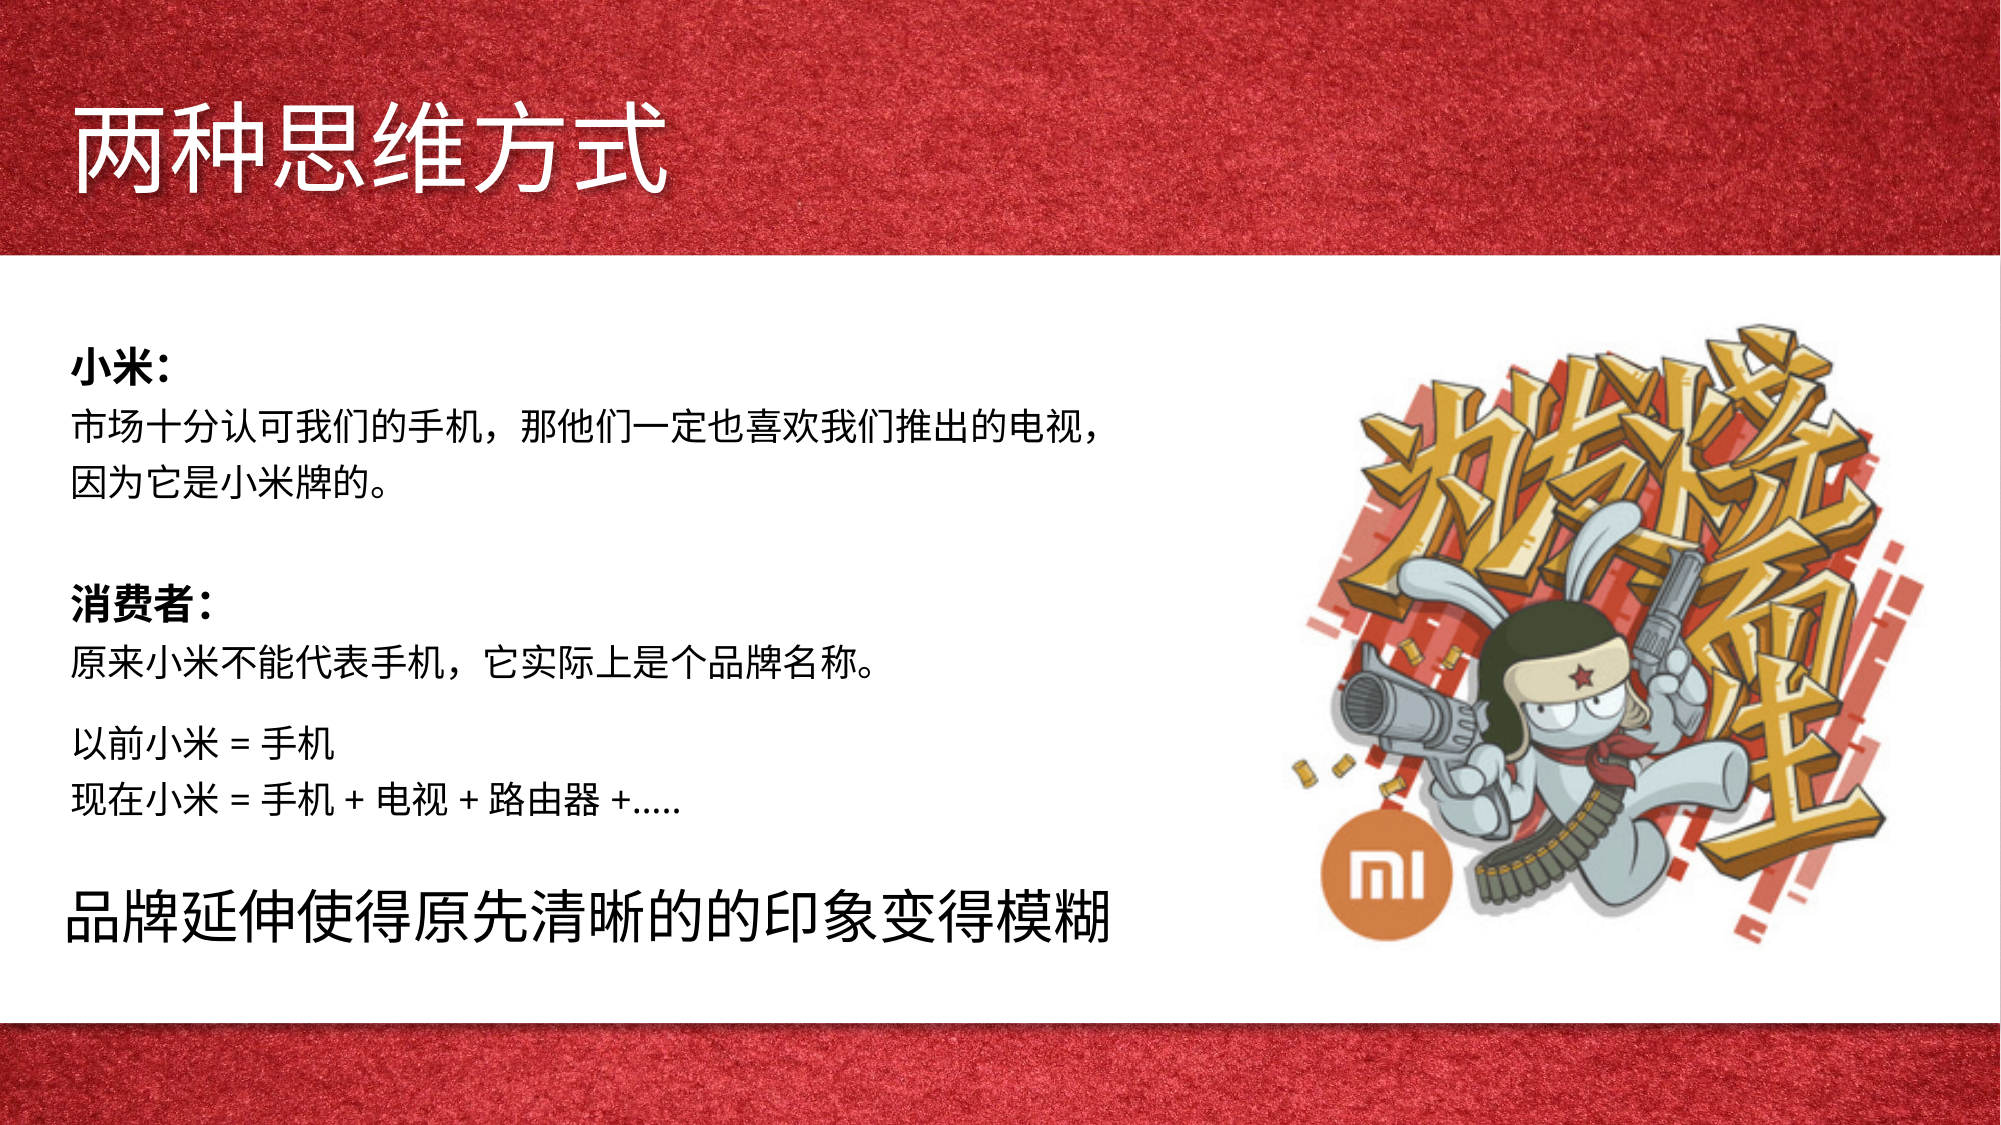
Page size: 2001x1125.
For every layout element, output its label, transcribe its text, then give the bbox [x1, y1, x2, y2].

picture [0, 1024, 2001, 1125]
picture [0, 0, 2001, 255]
text_box 品牌延伸使得原先清晰的的印象变得模糊 [0, 873, 1303, 1028]
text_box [55, 321, 1190, 832]
picture [1224, 318, 1969, 984]
list 两种思维方式 [55, 78, 1154, 197]
